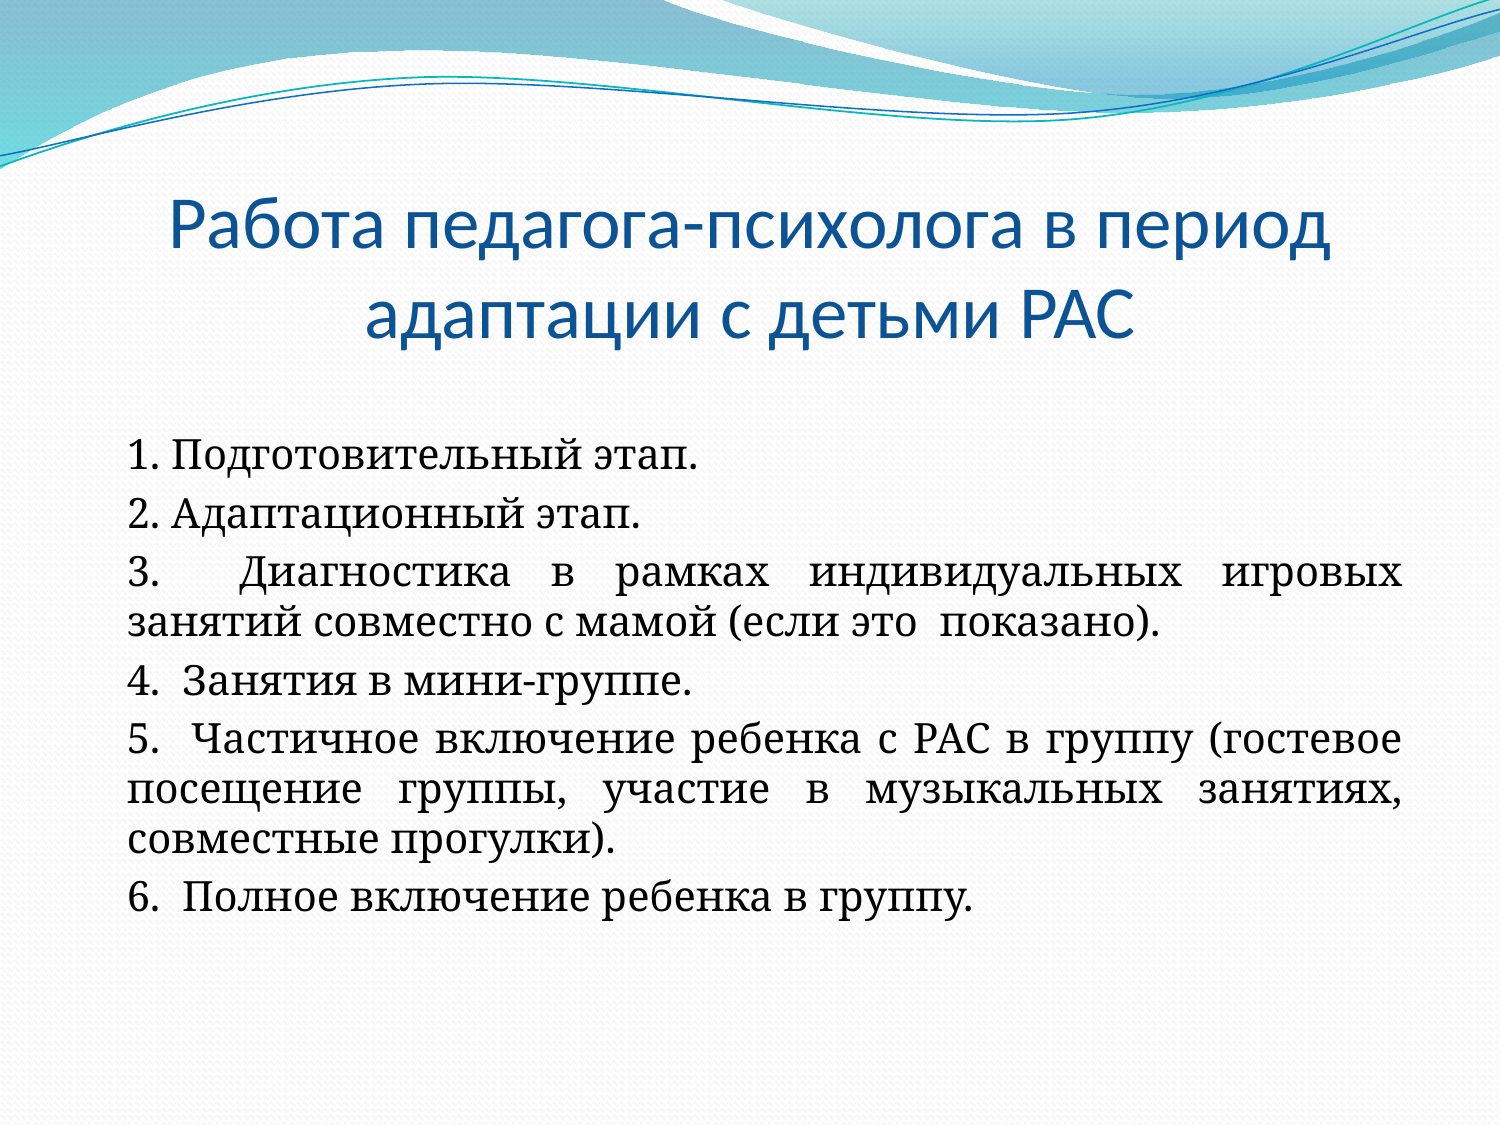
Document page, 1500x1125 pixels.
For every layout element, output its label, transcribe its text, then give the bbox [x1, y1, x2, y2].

title Работа педагога-психолога в период адаптации с детьми РАС [0, 44, 1500, 354]
list 1. Подготовительный этап. 2. Адаптационный этап. 3. Диагностика в рамках индивидуальных игровых занятий совместно с мамой (если это показано). 4. Занятия в мини-группе. 5. Частичное включение ребенка с РАС в группу (гостевое посещение группы, участие в музыкальных занятиях, совместные прогулки). 6. Полное включение ребенка в группу. [123, 420, 1406, 1125]
